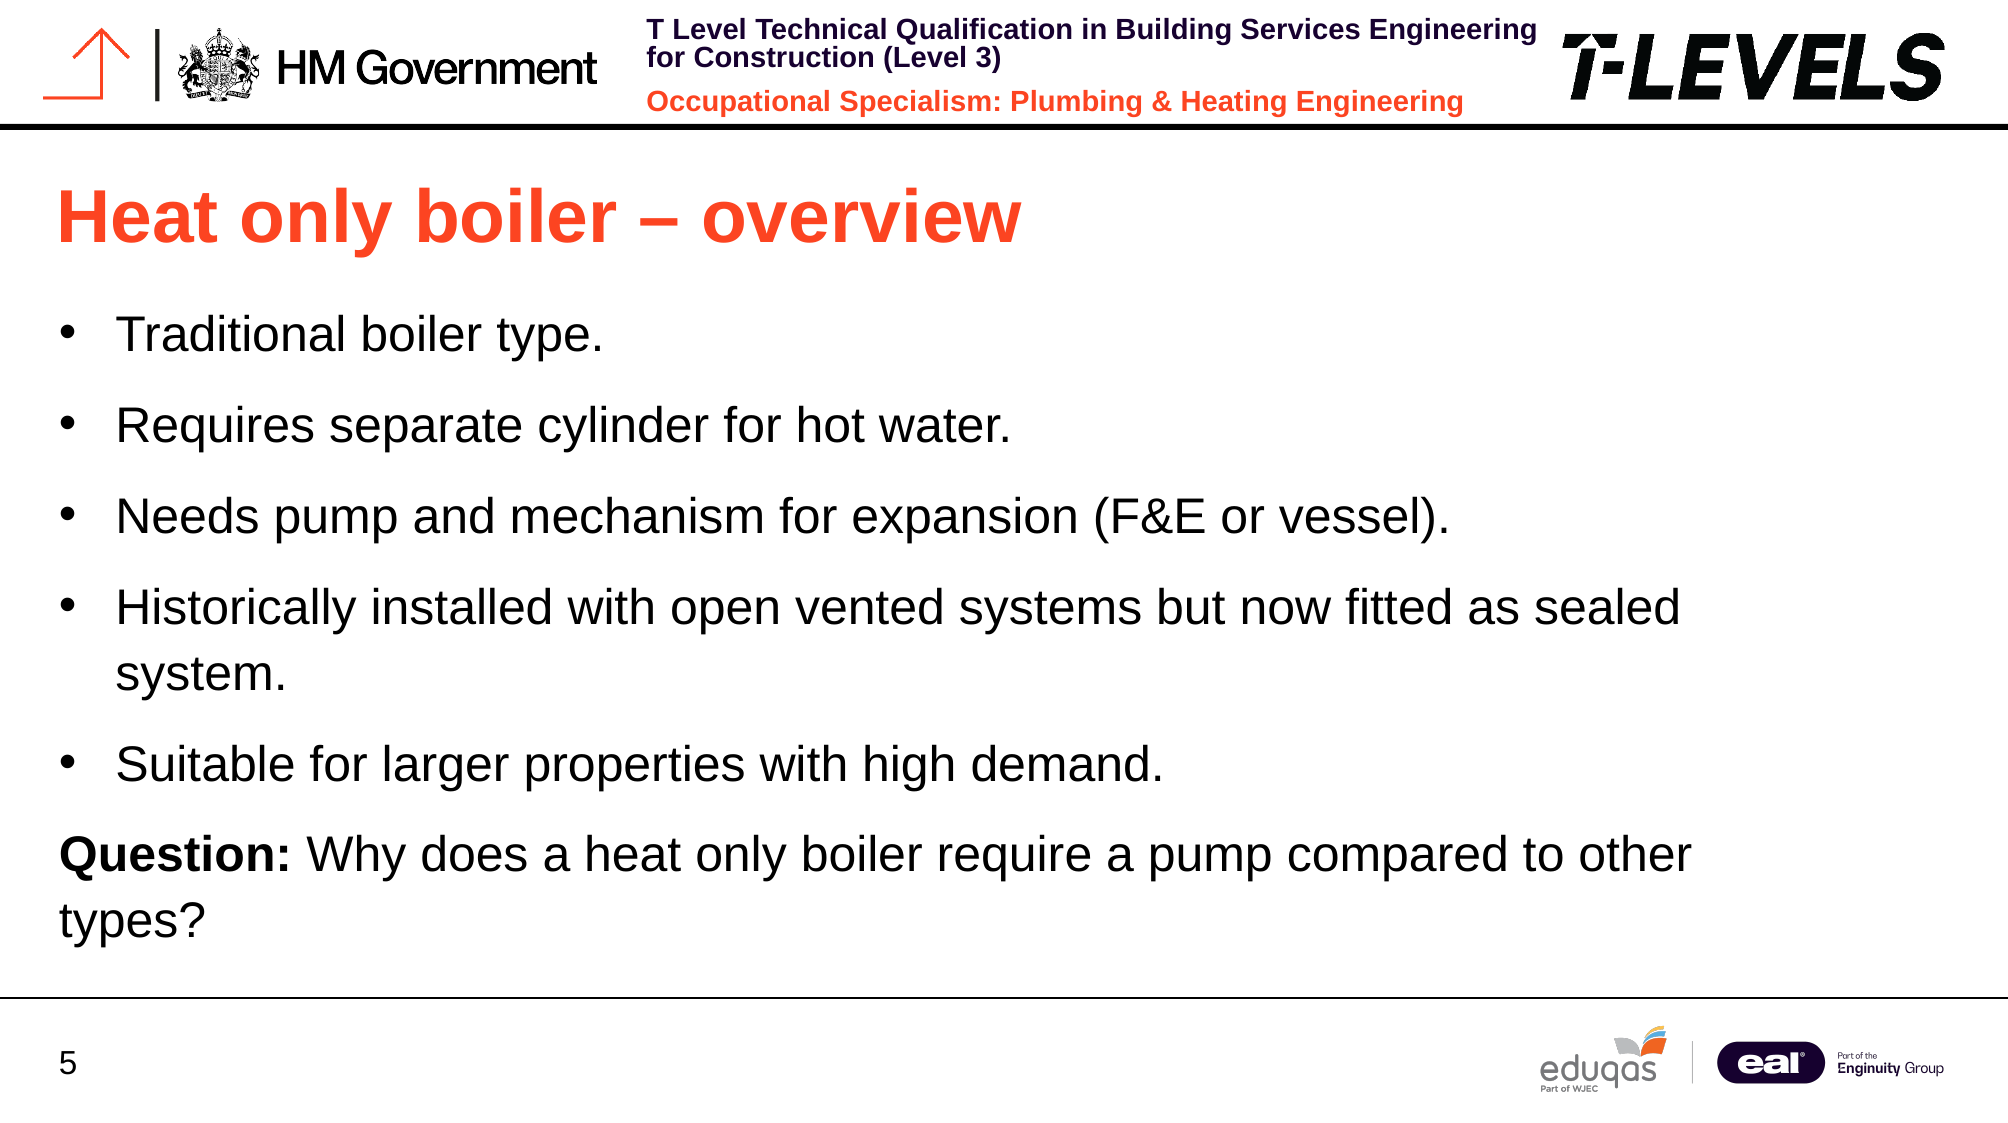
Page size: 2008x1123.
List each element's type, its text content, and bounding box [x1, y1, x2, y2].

picture [1543, 25, 1964, 108]
picture [1535, 1021, 1949, 1097]
picture [38, 27, 136, 100]
list Traditional boiler type. Requires separate cylinder for hot water. Needs pump and mechanism for expansion (F&E or vessel). Historically installed with open vented systems but now fitted as sealed system. Suitable for larger properties with high demand. Question: Why does a heat only boiler require a pump compared to other types? [59, 295, 1750, 975]
picture [155, 28, 597, 102]
title Heat only boiler – overview [41, 111, 1949, 314]
